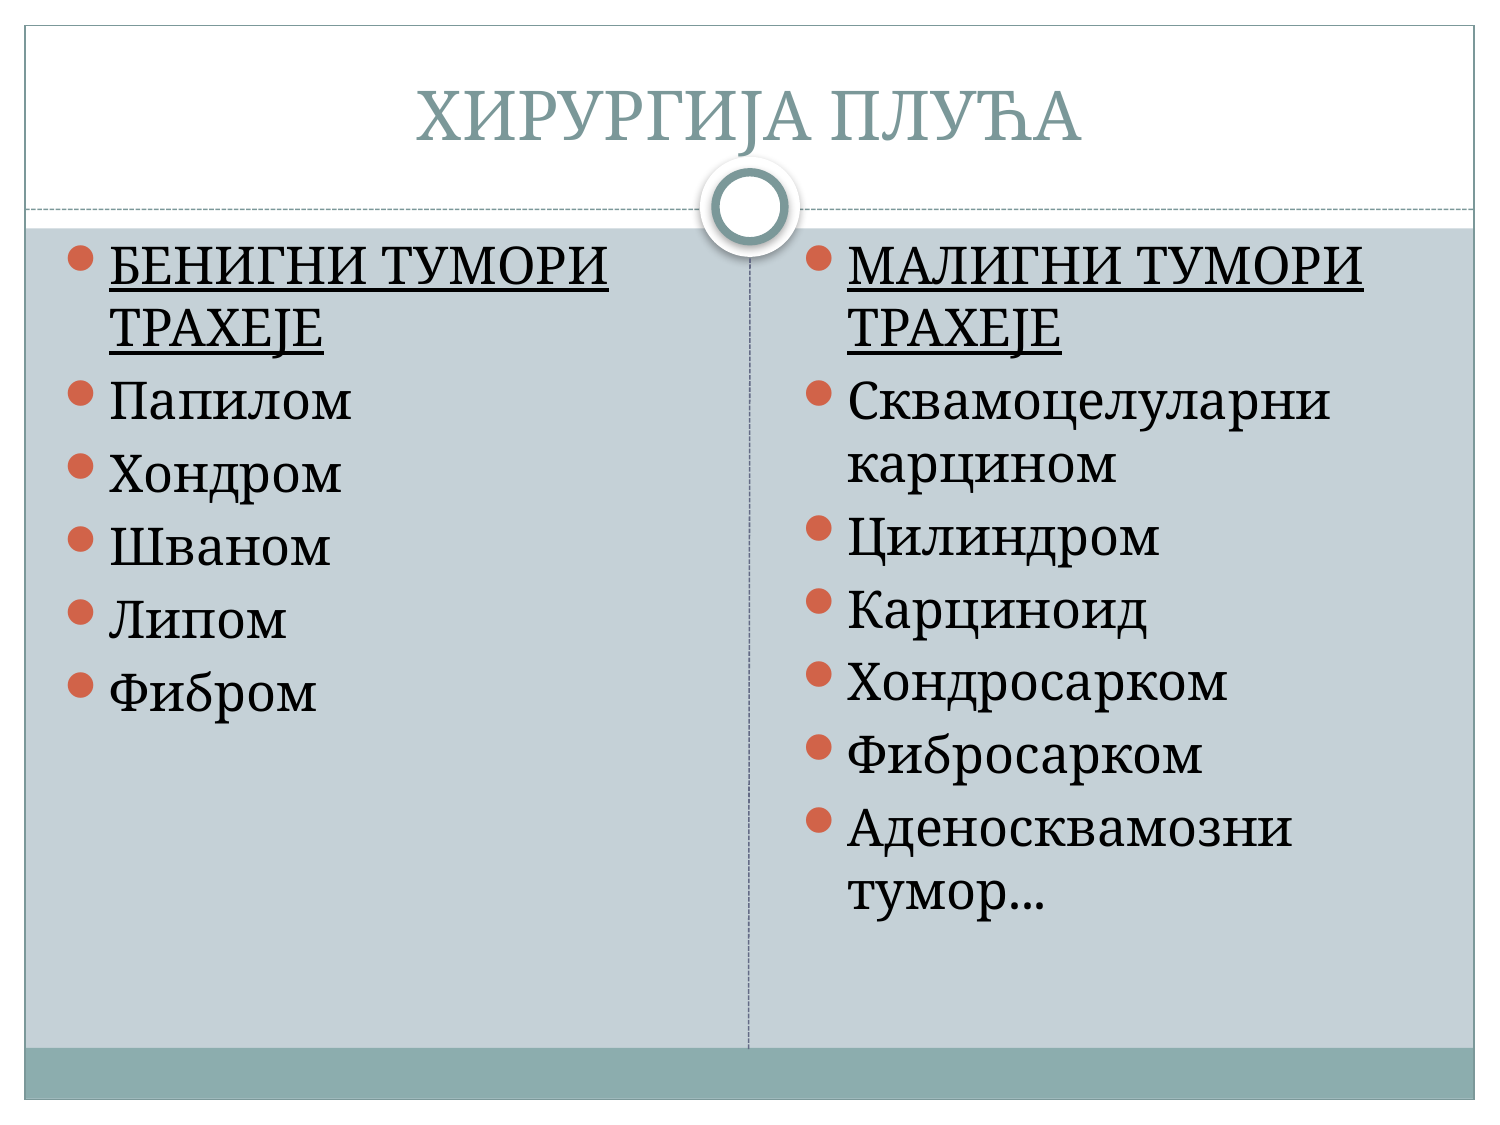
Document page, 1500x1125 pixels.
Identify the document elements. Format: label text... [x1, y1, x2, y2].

title ХИРУРГИЈА ПЛУЋА [49, 37, 1450, 162]
list МАЛИГНИ ТУМОРИ ТРАХЕЈЕ Сквамоцелуларни карцином Цилиндром Карциноид Хондросарком Фибросарком Аденосквамозни тумор... [787, 224, 1450, 993]
list БЕНИГНИ ТУМОРИ ТРАХЕЈЕ Папилом Хондром Шваном Липом Фибром [49, 224, 712, 993]
